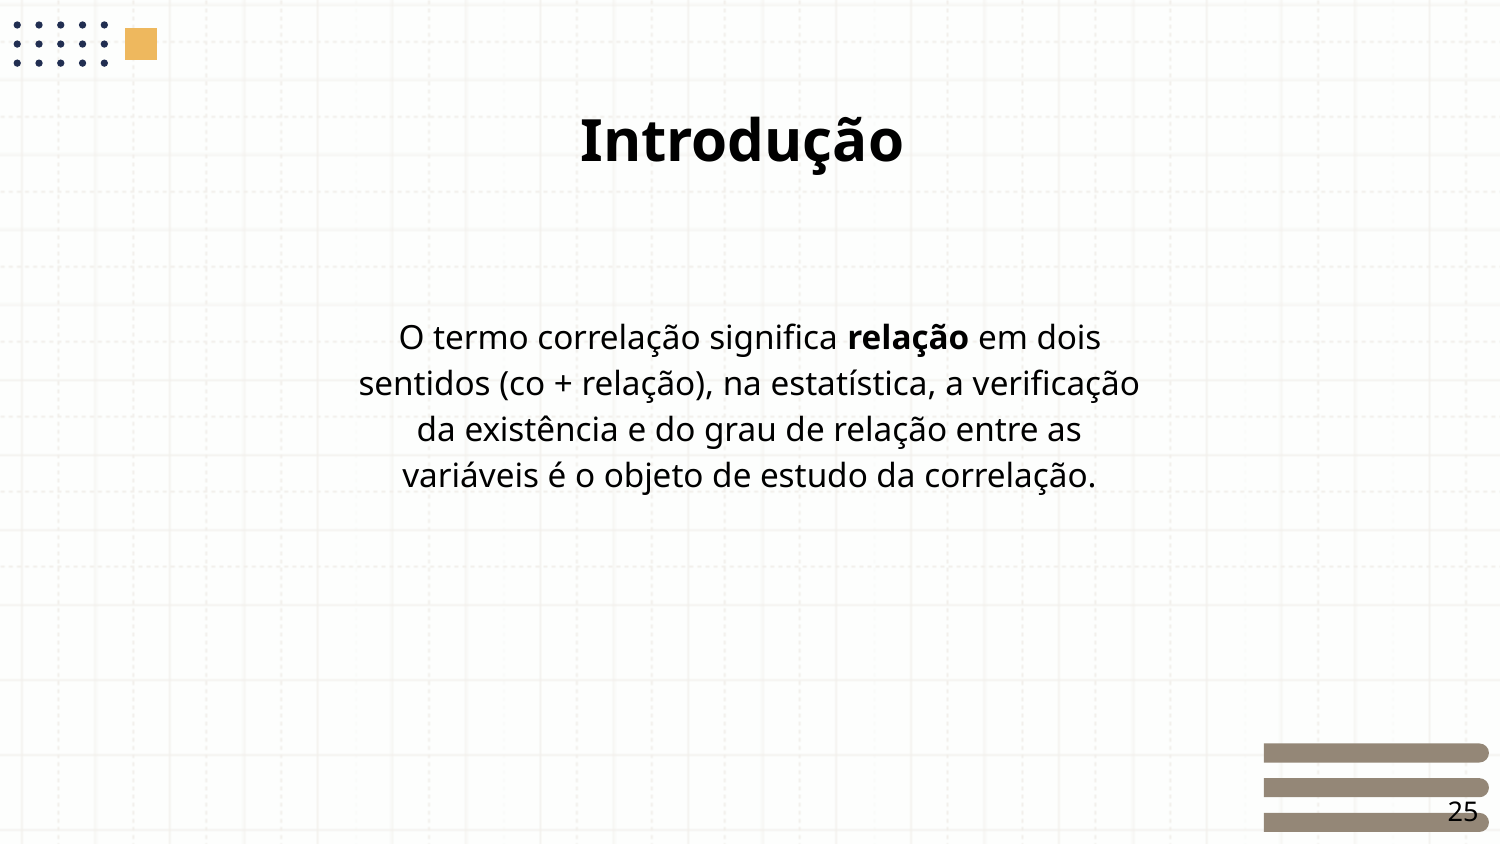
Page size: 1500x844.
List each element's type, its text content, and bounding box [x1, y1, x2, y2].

slide_number ‹#› [1403, 779, 1494, 844]
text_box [1263, 743, 1490, 833]
title Introdução [0, 88, 1500, 240]
subtitle O termo correlação significa relação em dois sentidos (co + relação), na estatística, a verificação da existência e do grau de relação entre as variáveis é o objeto de estudo da correlação. [331, 295, 1169, 812]
